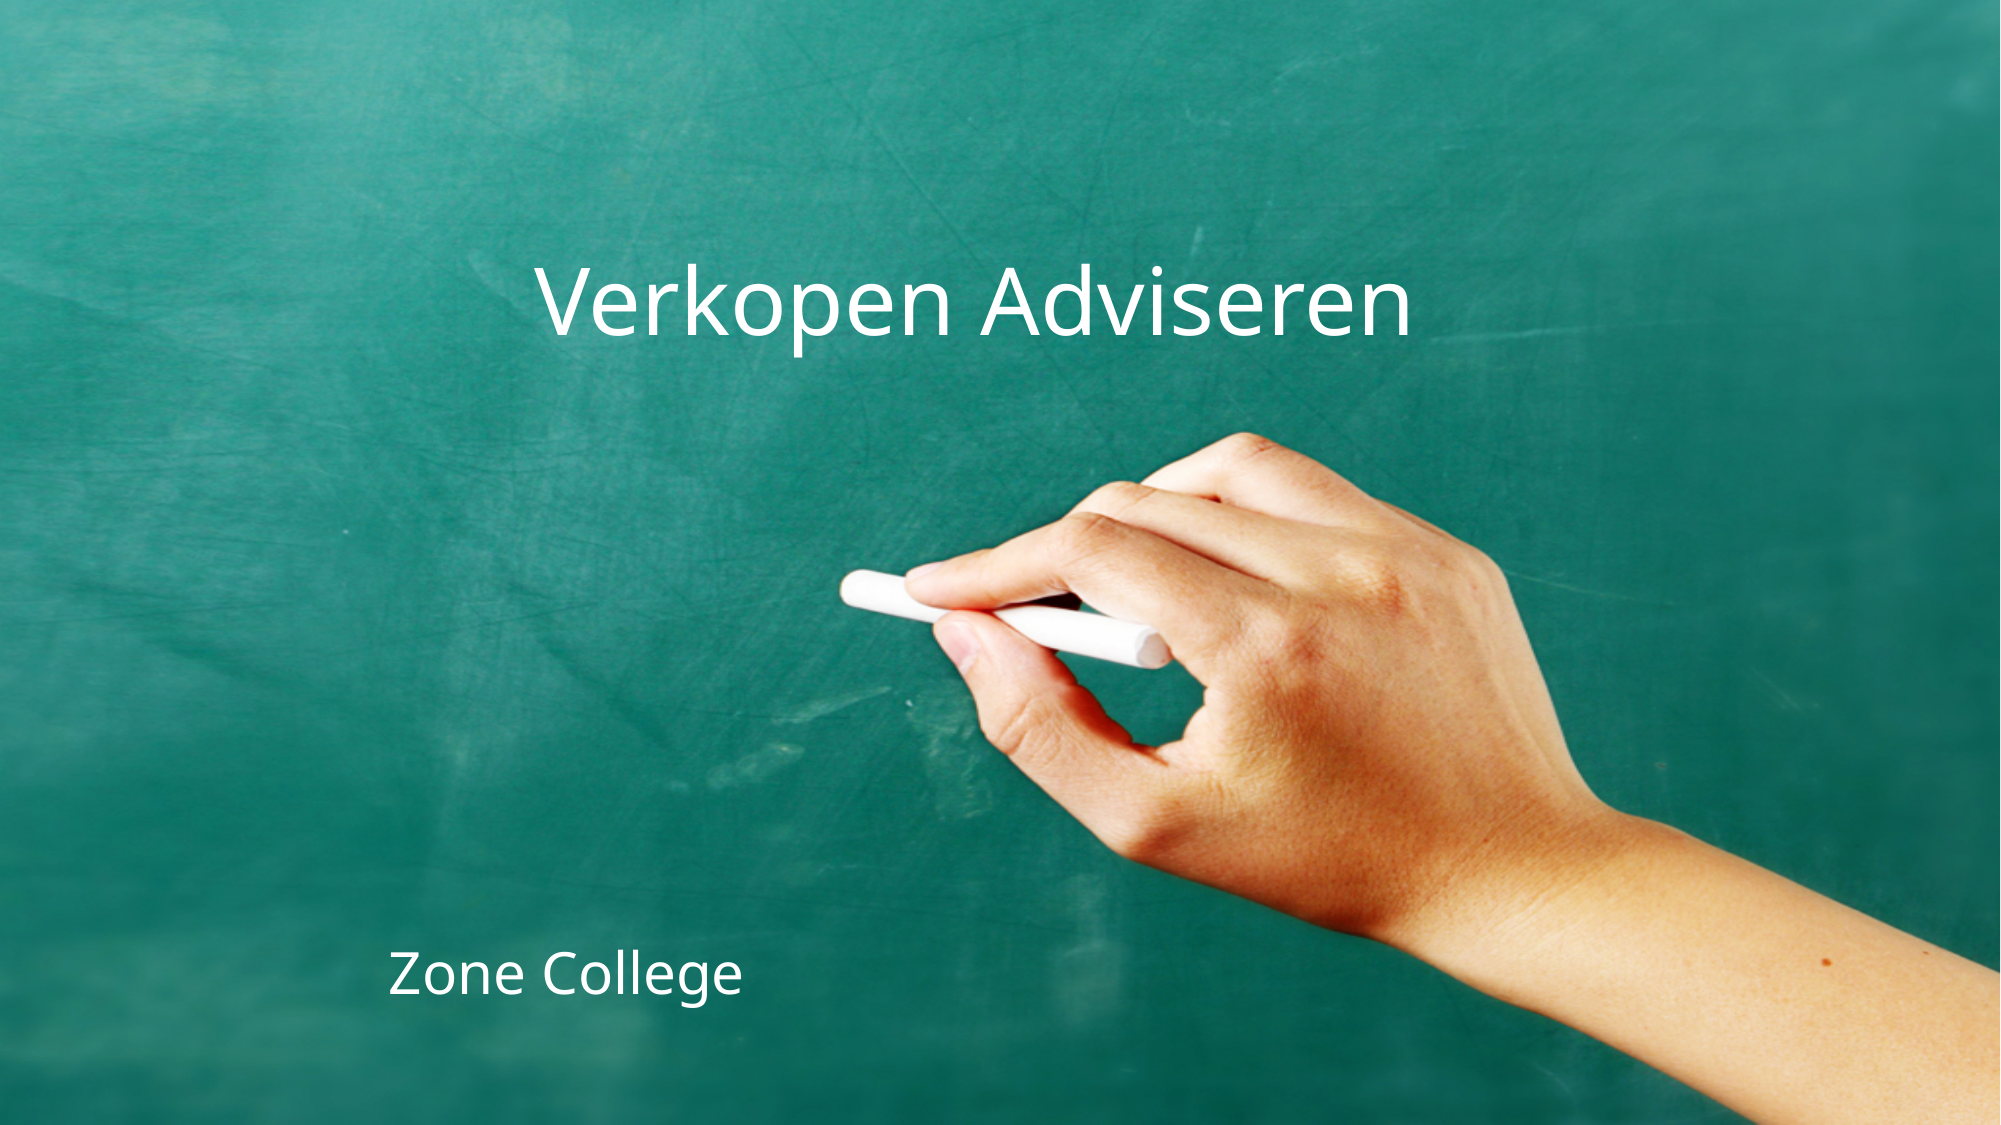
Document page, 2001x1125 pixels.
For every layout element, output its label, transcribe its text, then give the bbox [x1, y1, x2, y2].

subtitle Zone College [373, 928, 1624, 1002]
title Verkopen Adviseren [350, 92, 1600, 504]
picture [0, 0, 2001, 1125]
